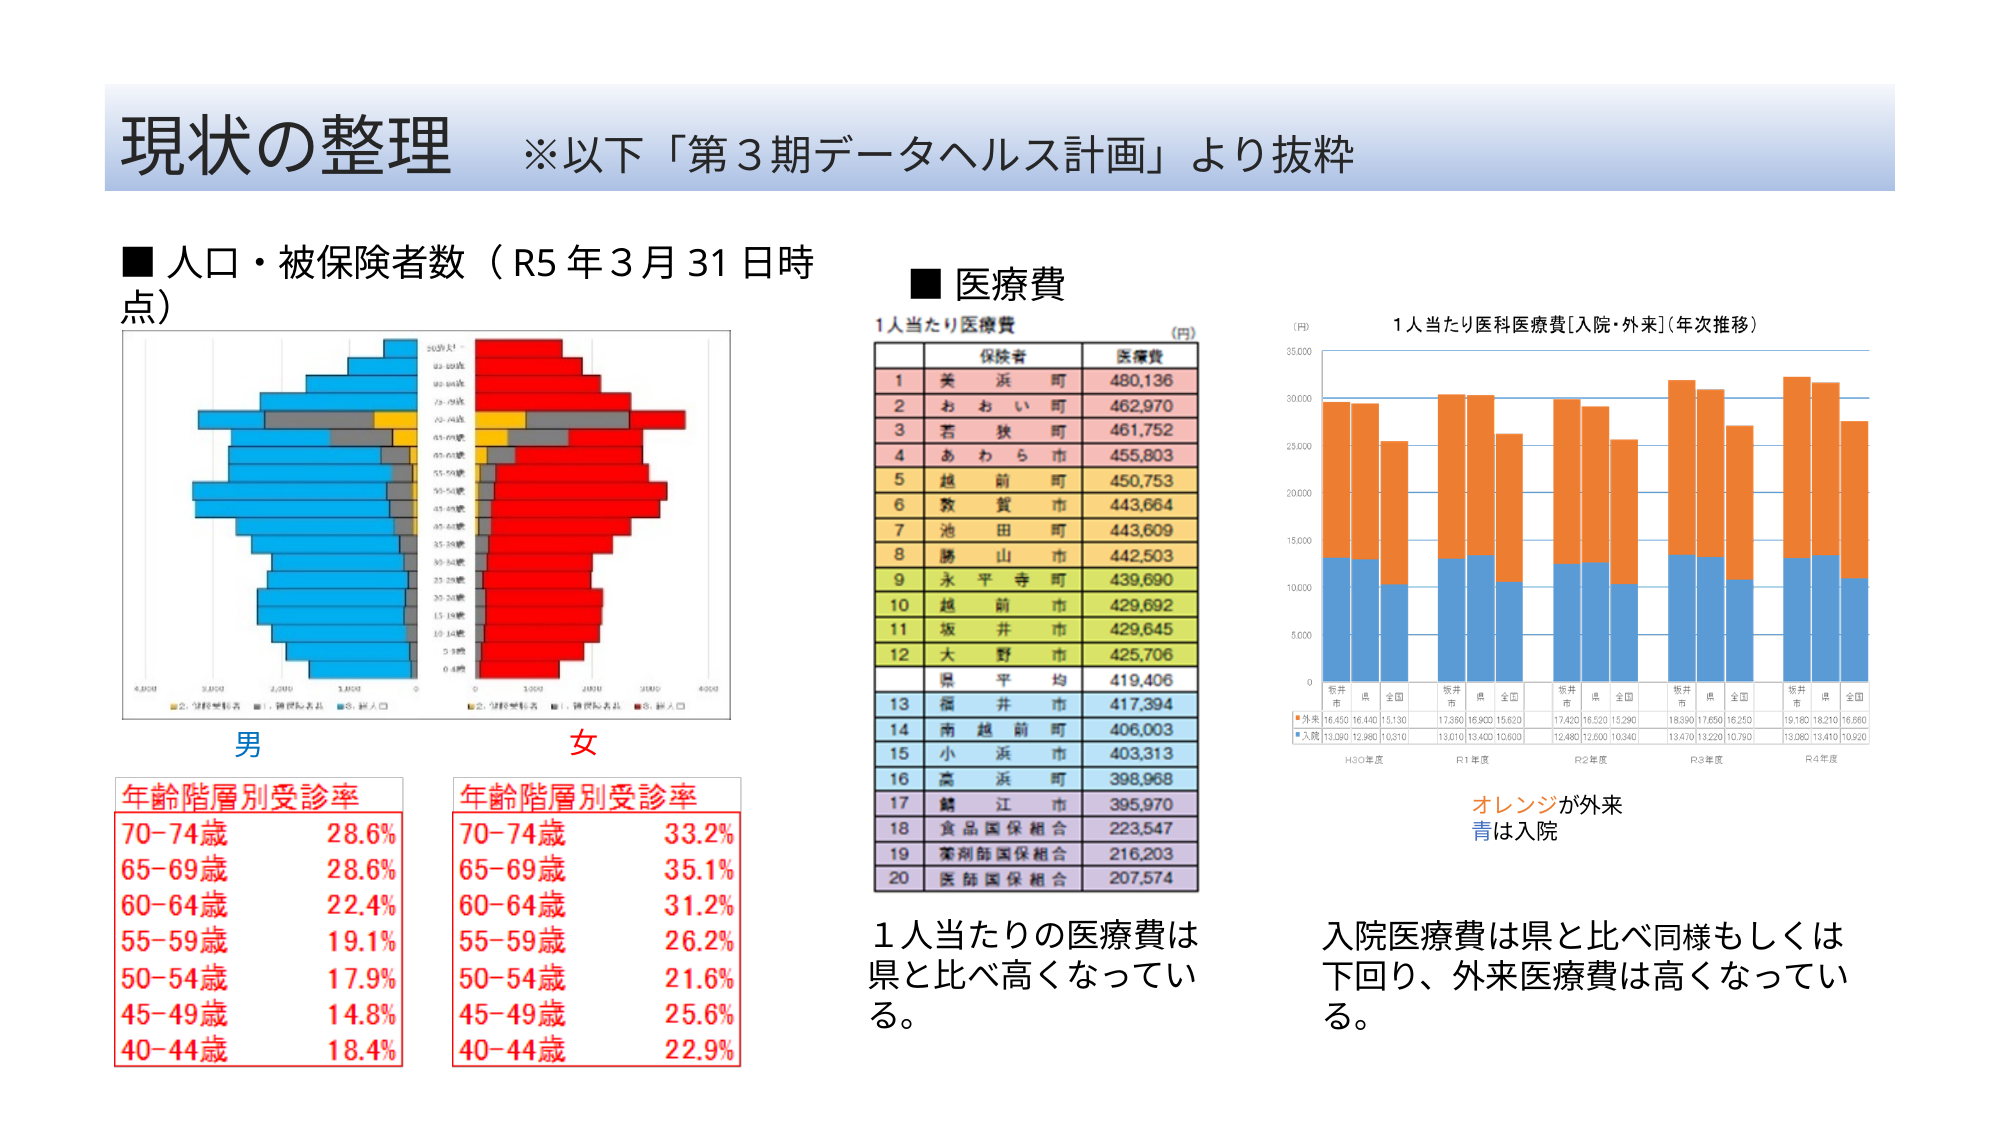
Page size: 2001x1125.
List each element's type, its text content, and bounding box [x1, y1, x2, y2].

picture [452, 776, 743, 1069]
text_box ■人口・被保険者数（R5年３月31日時点） [104, 250, 877, 317]
text_box ■医療費 [892, 250, 1665, 317]
picture [1273, 304, 1878, 782]
picture [121, 330, 731, 720]
text_box 女 [554, 720, 623, 768]
text_box オレンジが外来 青は入院 [1455, 787, 1670, 874]
text_box １人当たりの医療費は県と比べ高くなっている。 [851, 913, 1222, 1035]
text_box 男 [219, 720, 289, 769]
picture [852, 308, 1221, 911]
text_box 現状の整理 ※以下「第３期データヘルス計画」より抜粋 [104, 84, 1895, 191]
text_box 入院医療費は県と比べ同様もしくは下回り、外来医療費は高くなっている。 [1305, 898, 1887, 1053]
picture [114, 776, 405, 1069]
